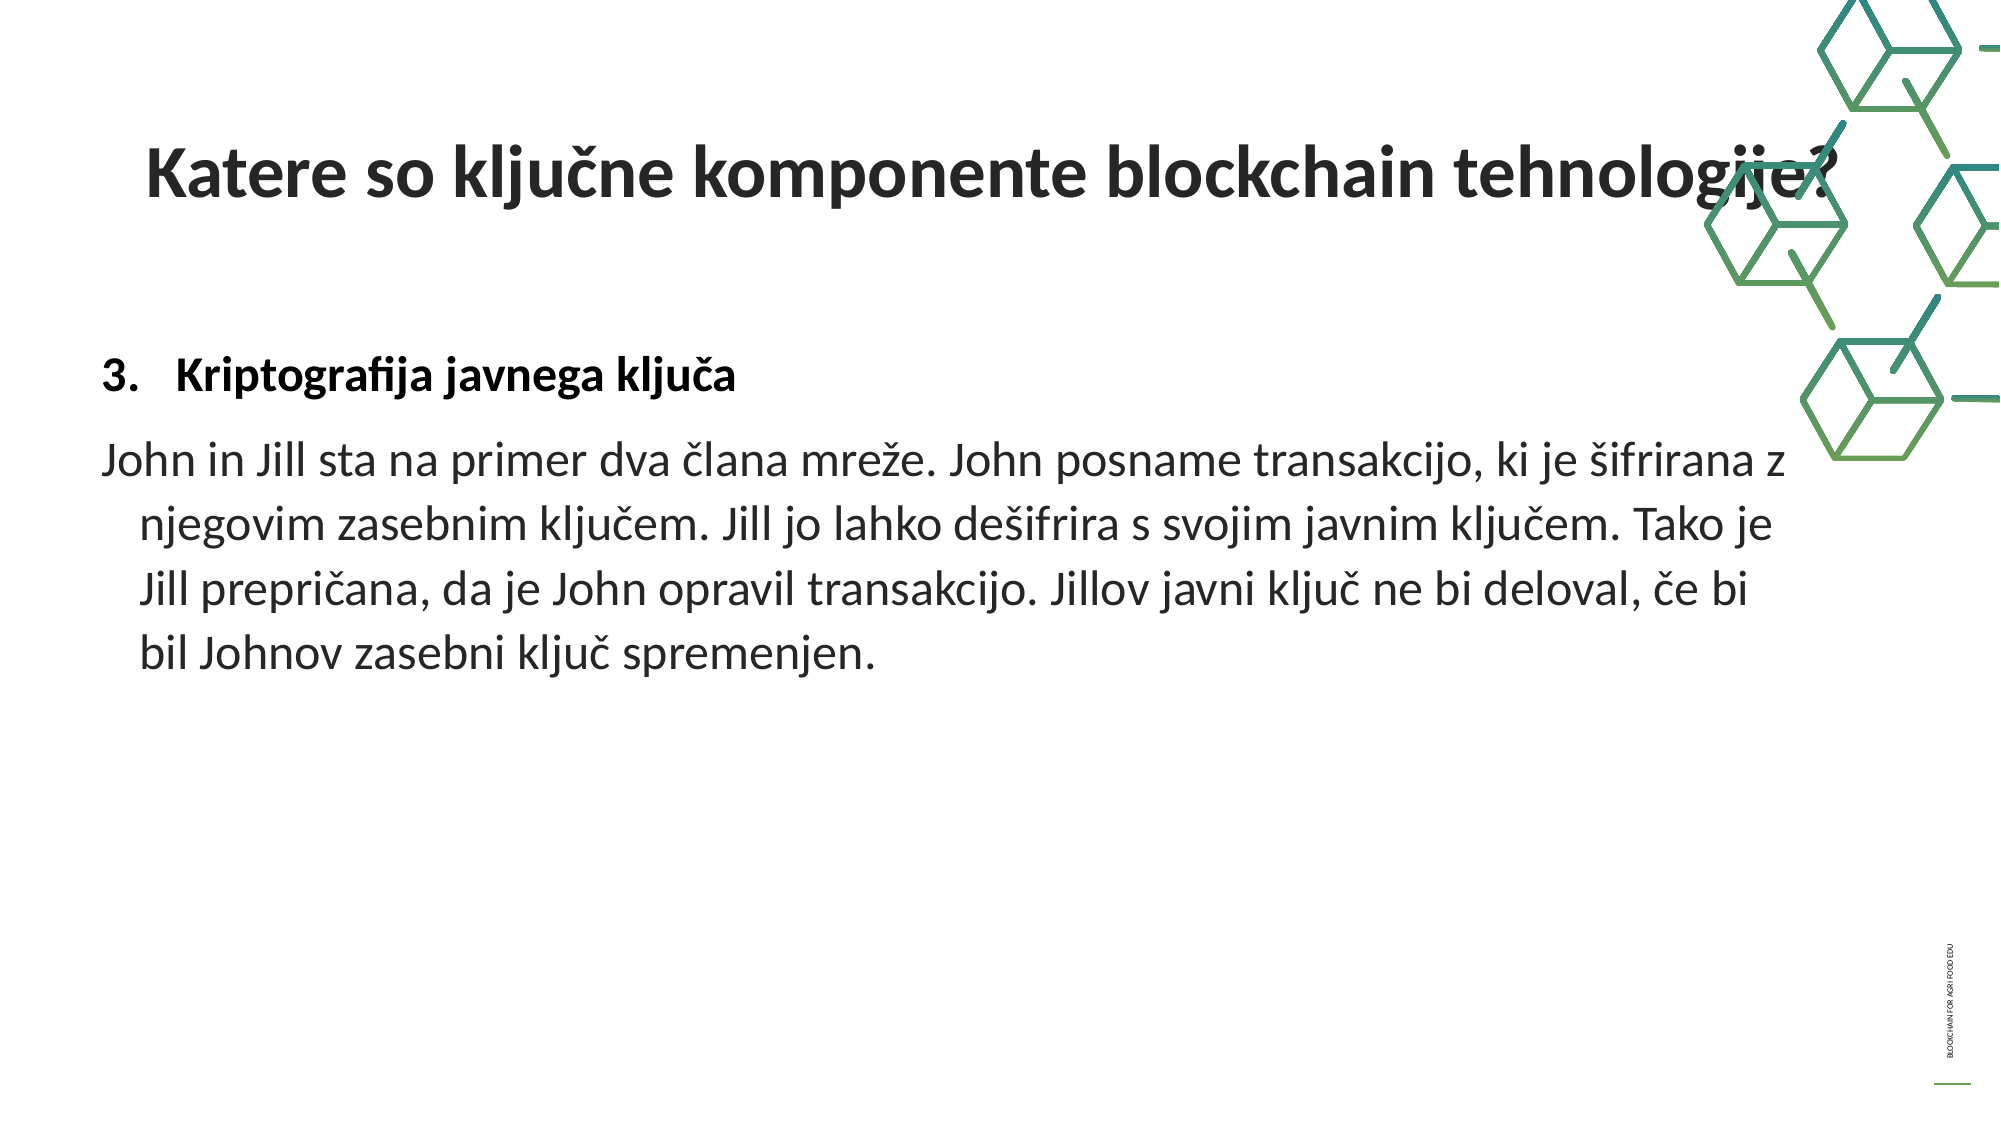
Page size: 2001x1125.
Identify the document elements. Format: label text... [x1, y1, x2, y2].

list Katere so ključne komponente blockchain tehnologije? [130, 124, 1698, 337]
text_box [1703, 0, 2000, 462]
list Kriptografija javnega ključa John in Jill sta na primer dva člana mreže. John posname transakcijo, ki je šifrirana z njegovim zasebnim ključem. Jill jo lahko dešifrira s svojim javnim ključem. Tako je Jill prepričana, da je John opravil transakcijo. Jillov javni ključ ne bi deloval, če bi bil Johnov zasebni ključ spremenjen. [86, 329, 1825, 1100]
